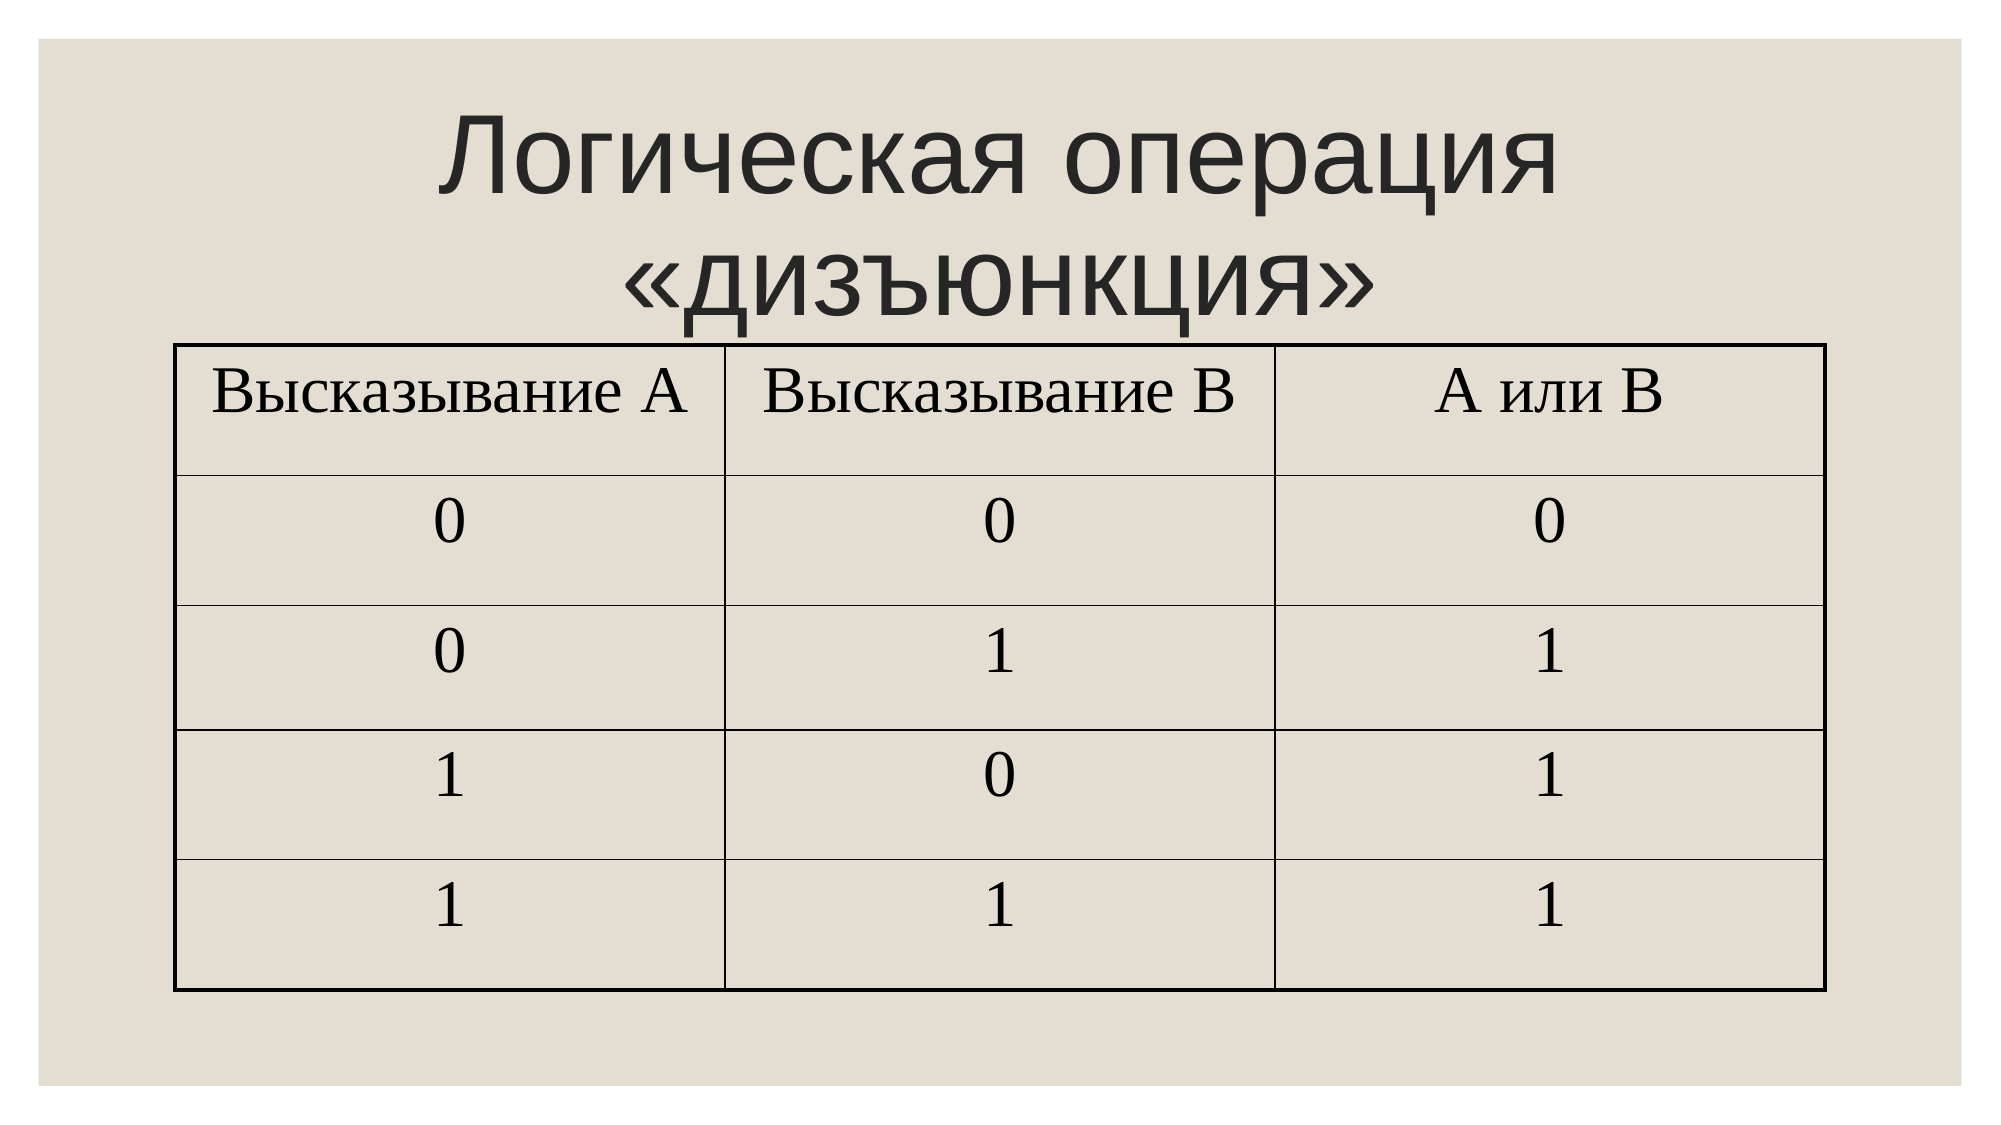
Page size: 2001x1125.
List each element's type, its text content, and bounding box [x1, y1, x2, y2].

table_header А или В [1276, 347, 1823, 475]
table_cell 0 [1276, 476, 1823, 605]
table_header Высказывание В [726, 347, 1274, 475]
table_cell 1 [177, 860, 724, 988]
table_cell 1 [1276, 860, 1823, 988]
table_cell 1 [177, 731, 724, 859]
table_cell 0 [177, 606, 724, 729]
table_cell 1 [1276, 606, 1823, 729]
table_header Высказывание А [177, 347, 724, 475]
table_cell 1 [726, 860, 1274, 988]
table_cell 1 [1276, 731, 1823, 859]
title Логическая операция «дизъюнкция» [174, 105, 1826, 331]
table_cell 0 [726, 731, 1274, 859]
table_cell 1 [726, 606, 1274, 729]
table_cell 0 [177, 476, 724, 605]
table_cell 0 [726, 476, 1274, 605]
